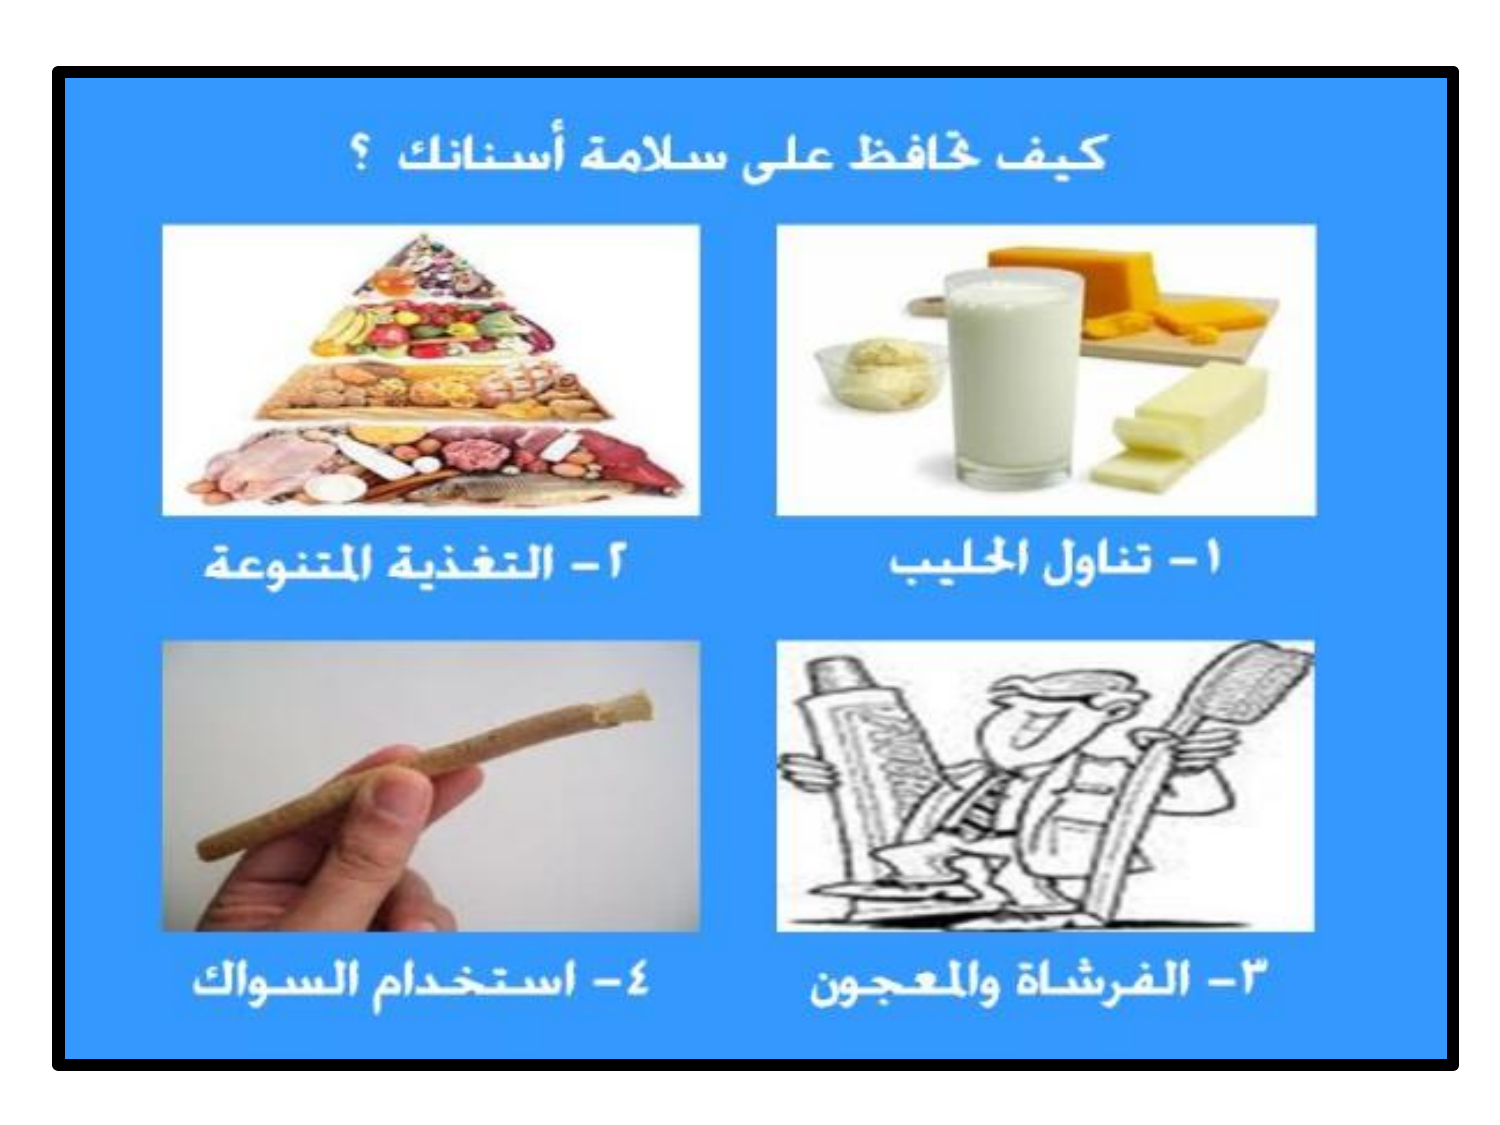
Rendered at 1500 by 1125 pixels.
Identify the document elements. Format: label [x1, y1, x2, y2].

picture [64, 77, 1448, 1059]
